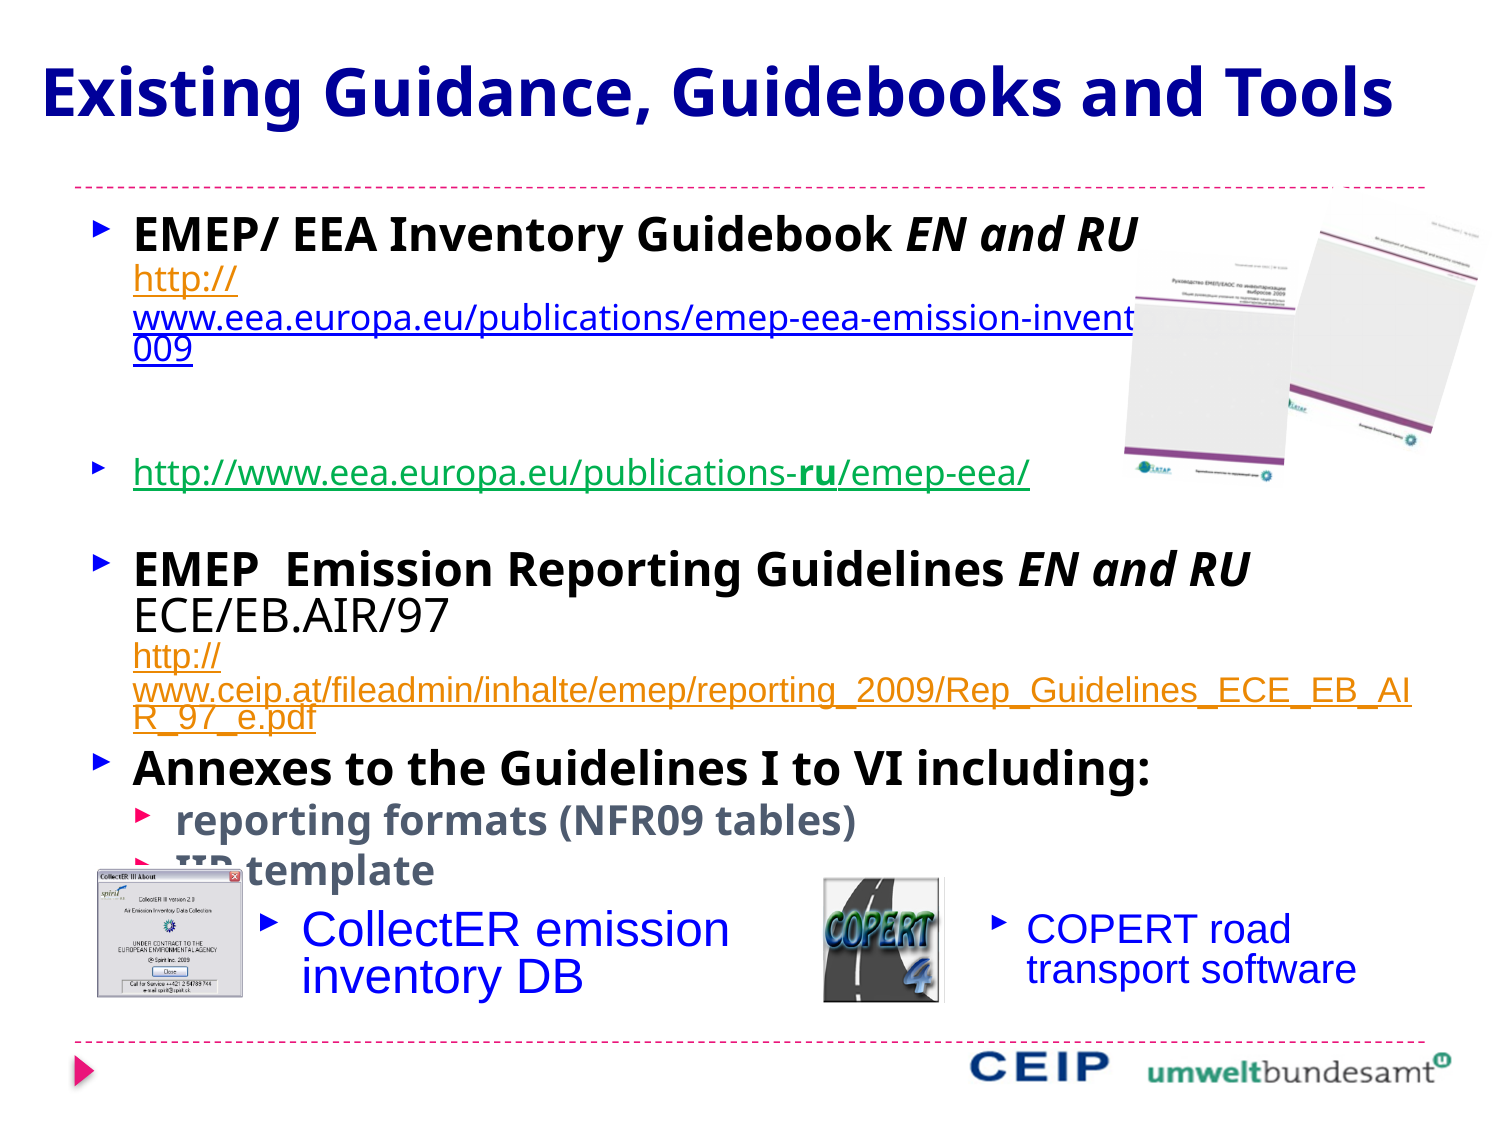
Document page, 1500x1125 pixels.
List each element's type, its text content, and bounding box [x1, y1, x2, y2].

list EMEP/ EEA Inventory Guidebook EN and RU http://www.eea.europa.eu/publications/emep-eea-emission-inventory-guidebook-2009 http://www.eea.europa.eu/publications-ru/emep-eea/ EMEP Emission Reporting Guidelines EN and RU ECE/EB.AIR/97 http://www.ceip.at/fileadmin/inhalte/emep/reporting_2009/Rep_Guidelines_ECE_EB_AIR_97_e.pdf Annexes to the Guidelines I to VI including: reporting formats (NFR09 tables) IIR template [75, 208, 1447, 843]
picture [94, 864, 245, 1000]
text_box COPERT road transport software [974, 843, 1469, 1000]
title Existing Guidance, Guidebooks and Tools [25, 19, 1492, 138]
picture [962, 1043, 1459, 1096]
picture [1123, 185, 1491, 487]
text_box [53, 656, 1211, 844]
list CollectER emission inventory DB [242, 844, 774, 1012]
picture [819, 877, 945, 1005]
